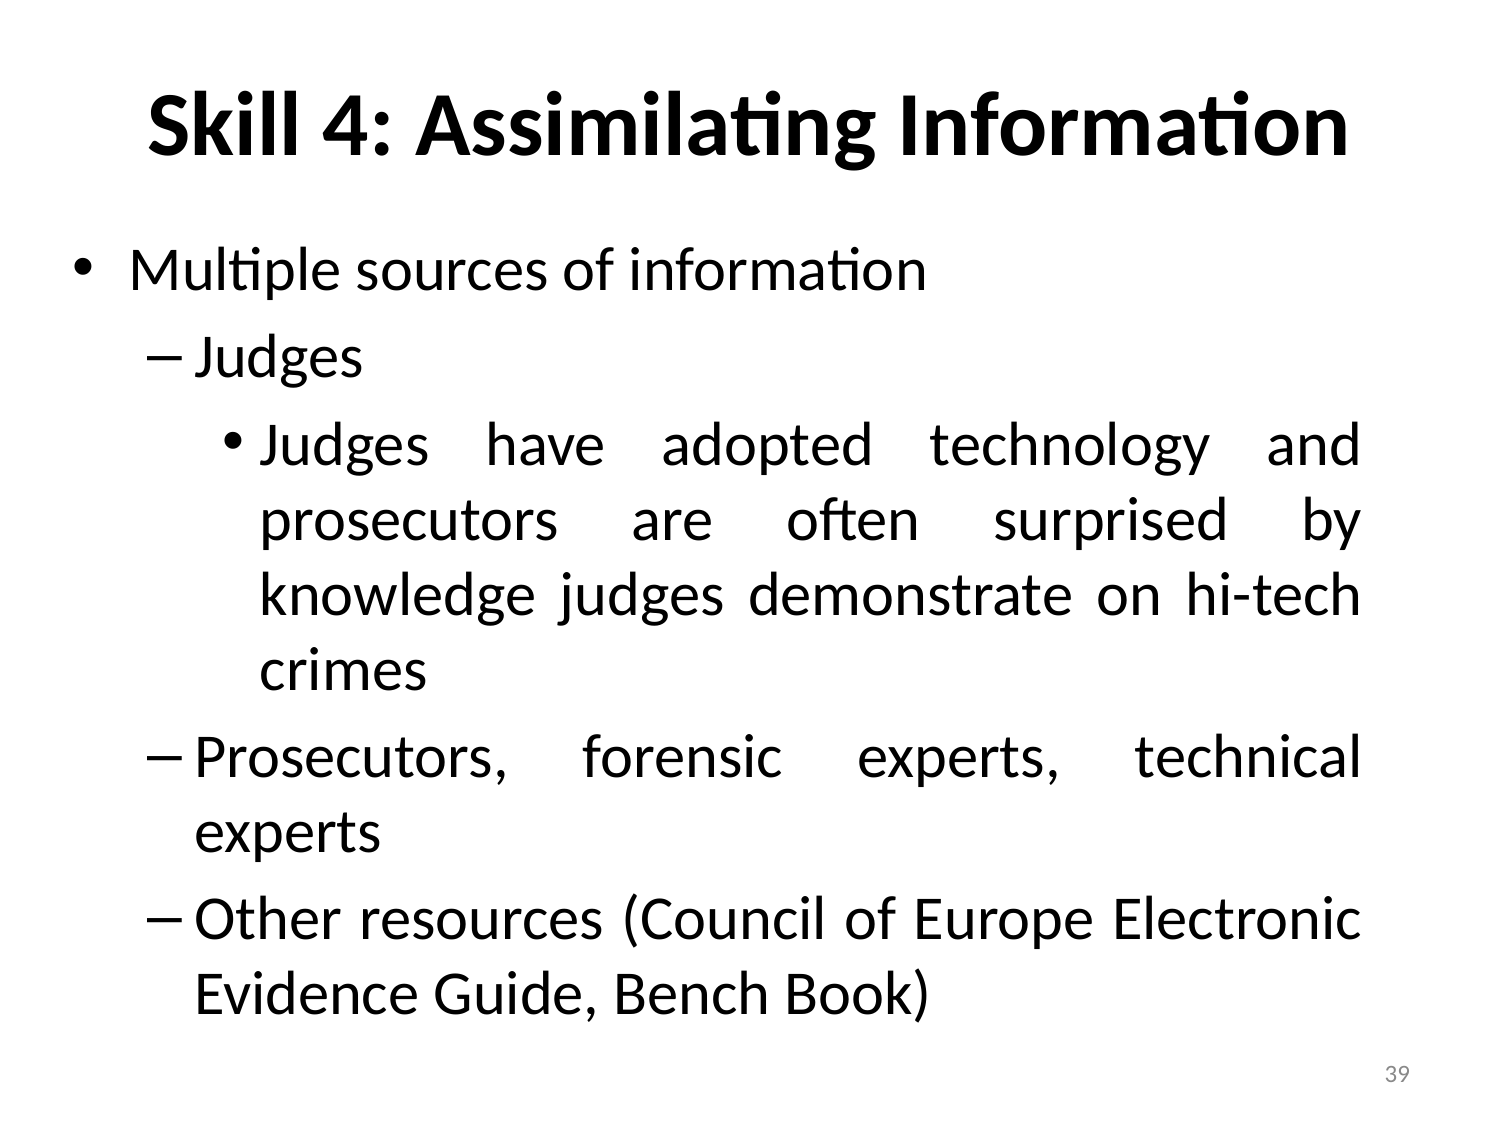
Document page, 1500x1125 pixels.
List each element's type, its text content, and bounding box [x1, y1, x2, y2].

slide_number 39 [1074, 1042, 1425, 1103]
text_box Multiple sources of information Judges Judges have adopted technology and prosecutors are often surprised by knowledge judges demonstrate on hi-tech crimes Prosecutors, forensic experts, technical experts Other resources (Council of Europe Electronic Evidence Guide, Bench Book) [57, 220, 1379, 1097]
title Skill 4: Assimilating Information [75, 24, 1425, 213]
